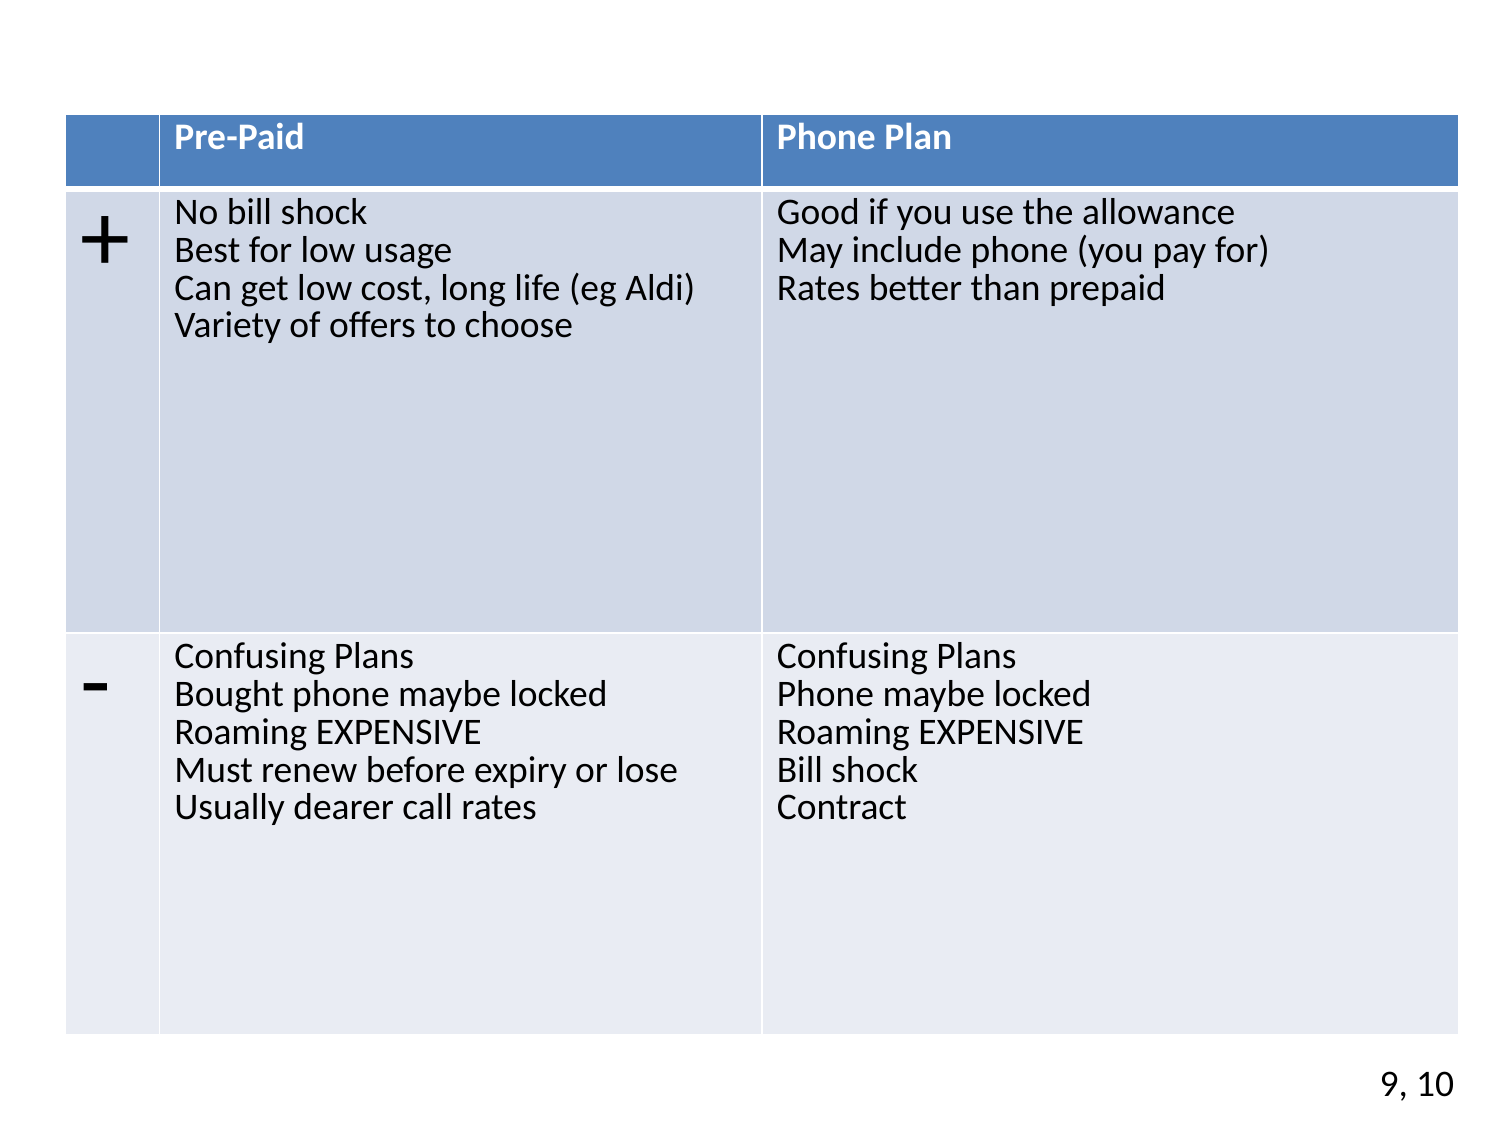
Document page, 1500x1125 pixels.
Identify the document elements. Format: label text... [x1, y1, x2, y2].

table_cell - [66, 634, 159, 1034]
table_cell Good if you use the allowance May include phone (you pay for) Rates better than prepaid [763, 192, 1458, 632]
table_cell + [66, 192, 159, 632]
table_cell Confusing Plans Bought phone maybe locked Roaming EXPENSIVE Must renew before expiry or lose Usually dearer call rates [160, 634, 761, 1034]
table_cell Confusing Plans Phone maybe locked Roaming EXPENSIVE Bill shock Contract [763, 634, 1458, 1034]
table_header Phone Plan [763, 115, 1458, 186]
table_cell No bill shock Best for low usage Can get low cost, long life (eg Aldi) Variety of offers to choose [160, 192, 761, 632]
table_header [66, 115, 159, 186]
text_box 9, 10 [1364, 1051, 1470, 1112]
table_header Pre-Paid [160, 115, 761, 186]
